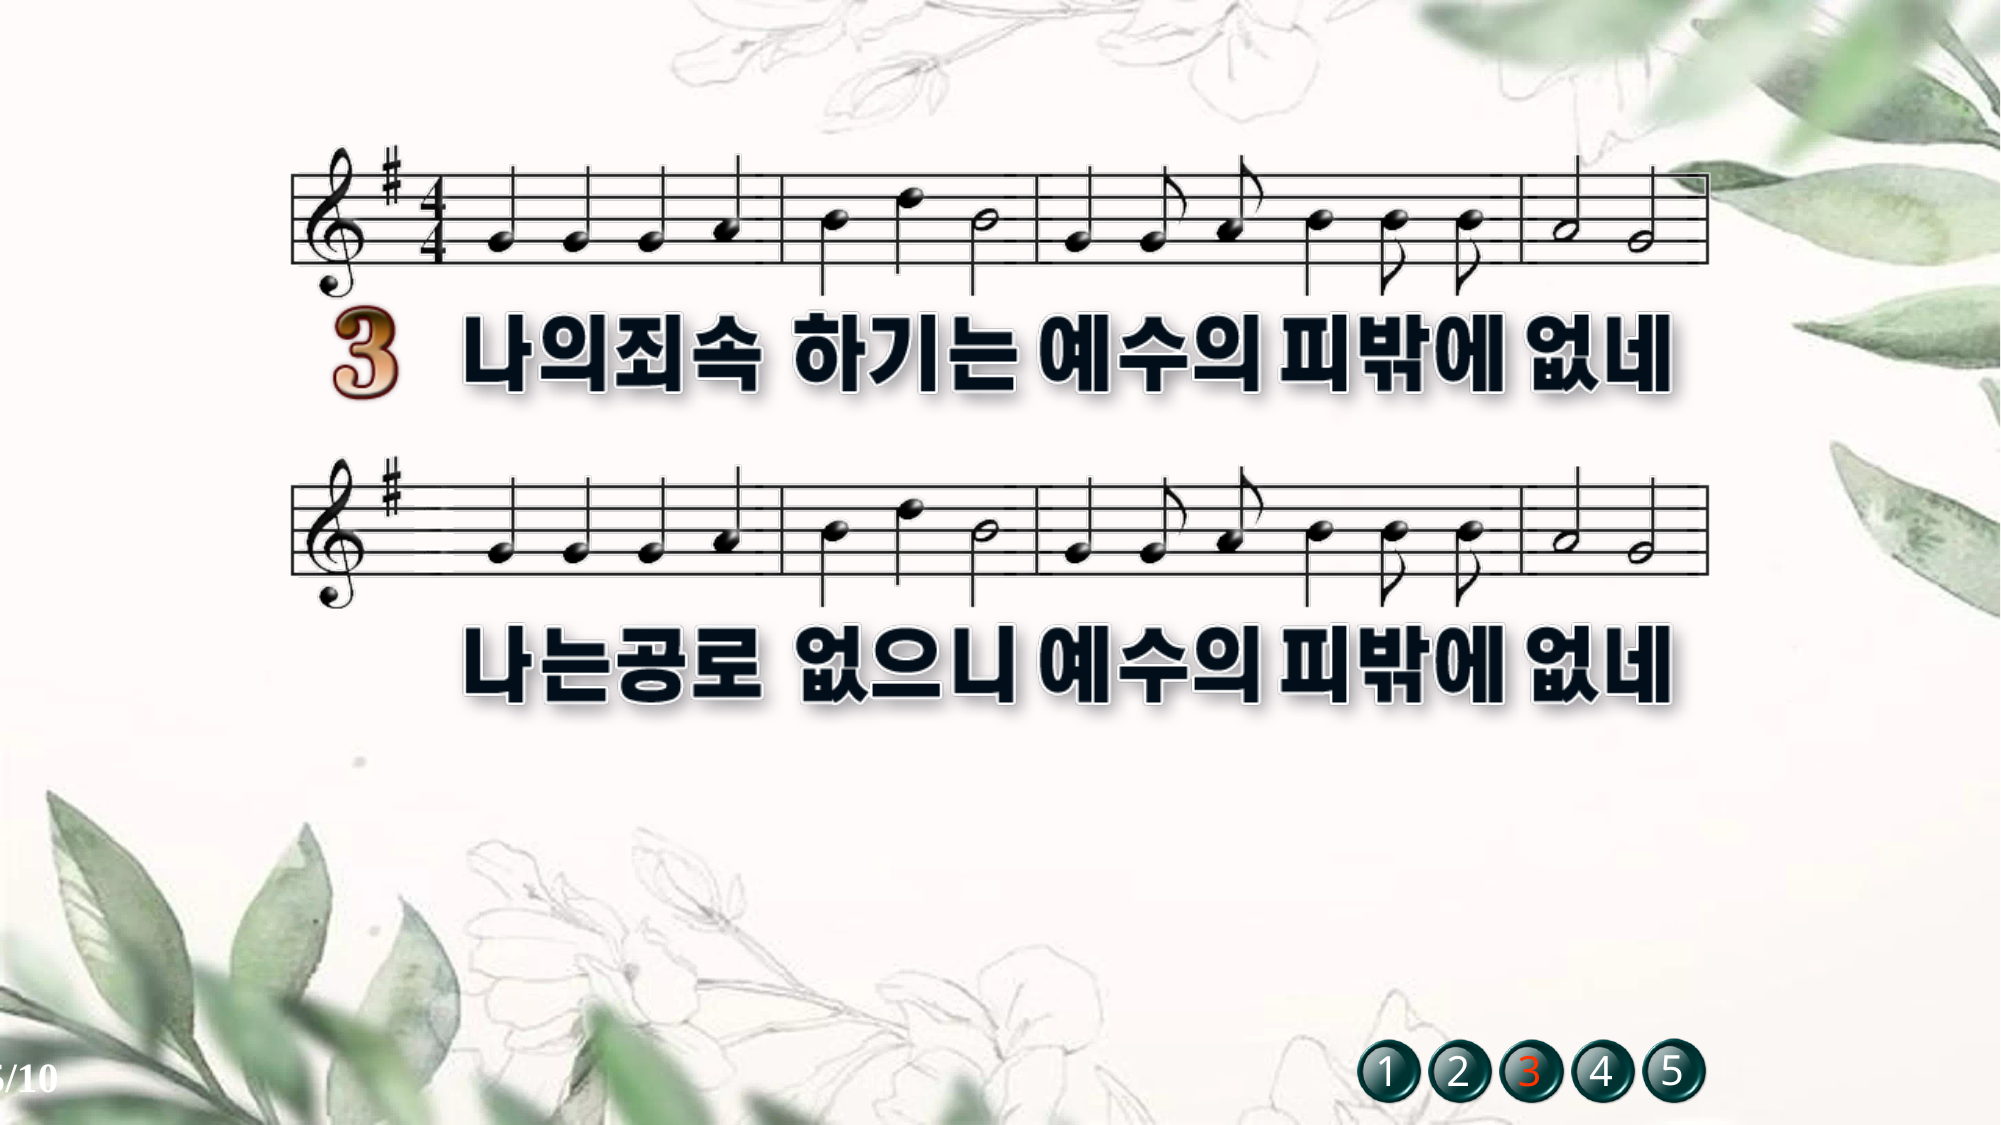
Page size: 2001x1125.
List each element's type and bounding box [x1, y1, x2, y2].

picture [0, 0, 2001, 1125]
text_box [1639, 1034, 1709, 1106]
text_box [1425, 1035, 1496, 1106]
text_box [1568, 1035, 1638, 1106]
text_box [1496, 1035, 1567, 1106]
text_box [1354, 1035, 1424, 1106]
